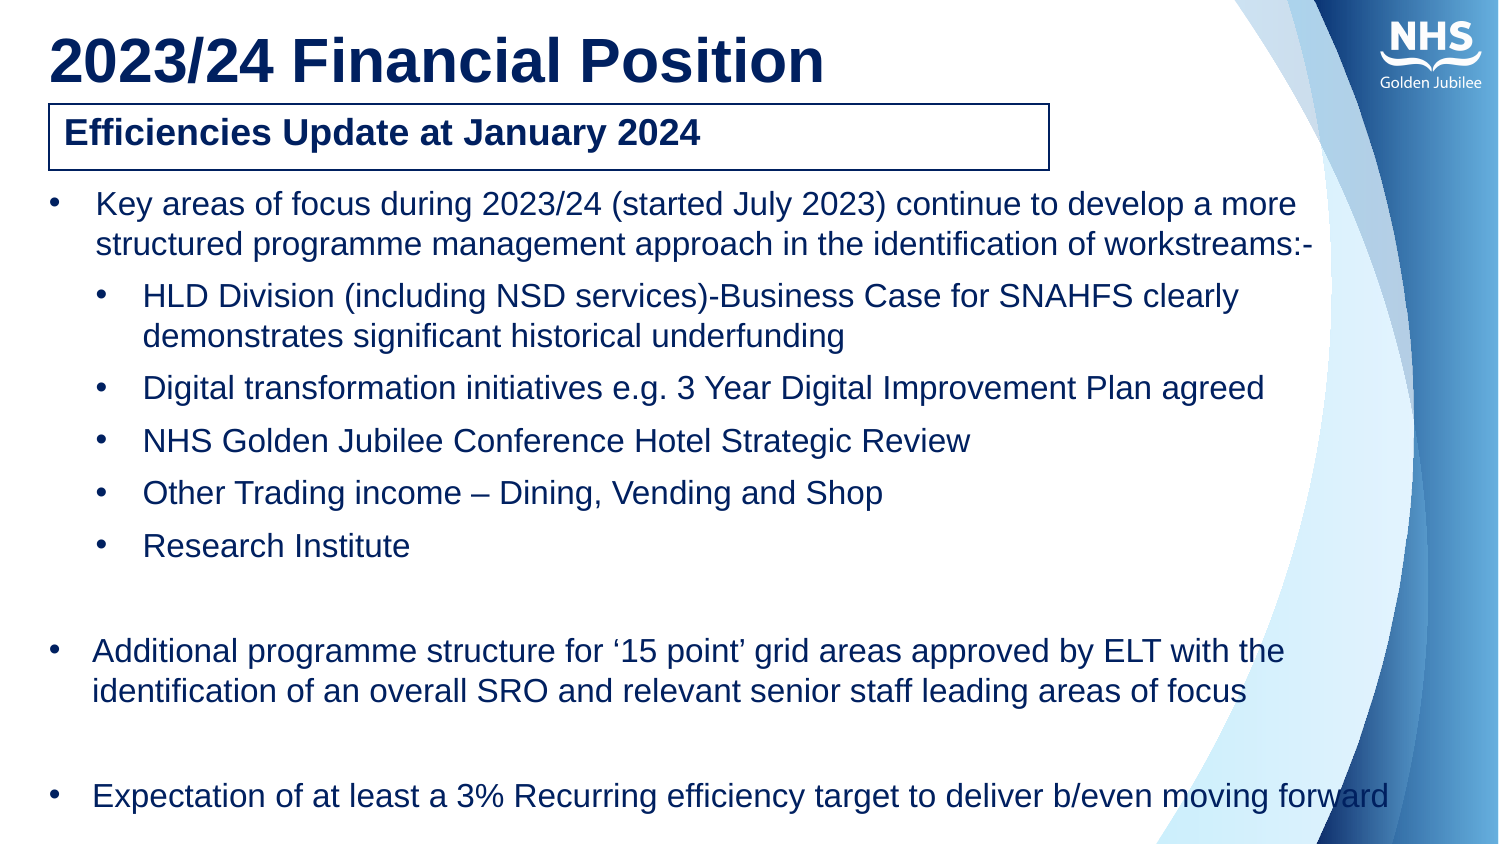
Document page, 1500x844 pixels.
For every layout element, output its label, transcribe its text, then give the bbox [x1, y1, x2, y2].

title 2023/24 Financial Position [49, 23, 1064, 95]
text_box Key areas of focus during 2023/24 (started July 2023) continue to develop a more structured programme management approach in the identification of workstreams:- HLD Division (including NSD services)-Business Case for SNAHFS clearly demonstrates significant historical underfunding Digital transformation initiatives e.g. 3 Year Digital Improvement Plan agreed NHS Golden Jubilee Conference Hotel Strategic Review Other Trading income – Dining, Vending and Shop Research Institute Additional programme structure for ‘15 point’ grid areas approved by ELT with the identification of an overall SRO and relevant senior staff leading areas of focus Expectation of at least a 3% Recurring efficiency target to deliver b/even moving forward [48, 182, 1408, 809]
table_header Efficiencies Update at January 2024 [50, 105, 1048, 169]
picture [1380, 21, 1482, 92]
